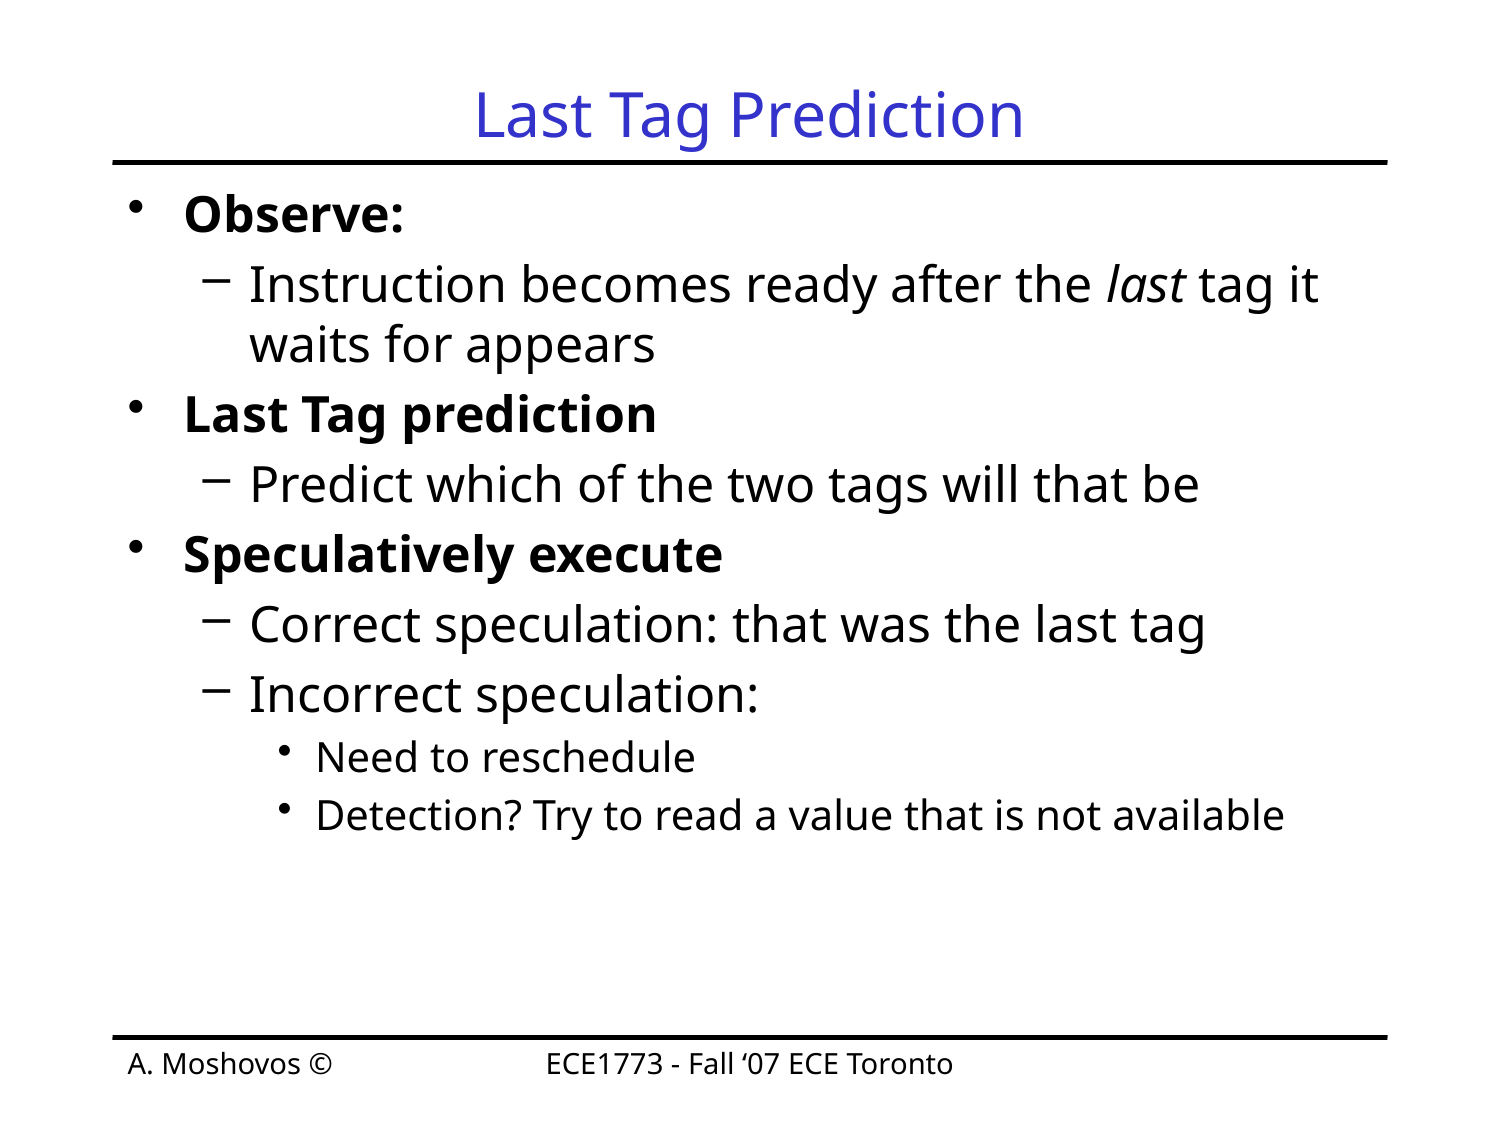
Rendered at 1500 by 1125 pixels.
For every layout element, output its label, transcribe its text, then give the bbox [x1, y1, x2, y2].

slide_number A. Moshovos © [112, 1037, 426, 1101]
list Observe: Instruction becomes ready after the last tag it waits for appears Last Tag prediction Predict which of the two tags will that be Speculatively execute Correct speculation: that was the last tag Incorrect speculation: Need to reschedule Detection? Try to read a value that is not available [112, 174, 1388, 1026]
footer ECE1773 - Fall ‘07 ECE Toronto [487, 1037, 1013, 1101]
title Last Tag Prediction [112, 62, 1388, 163]
